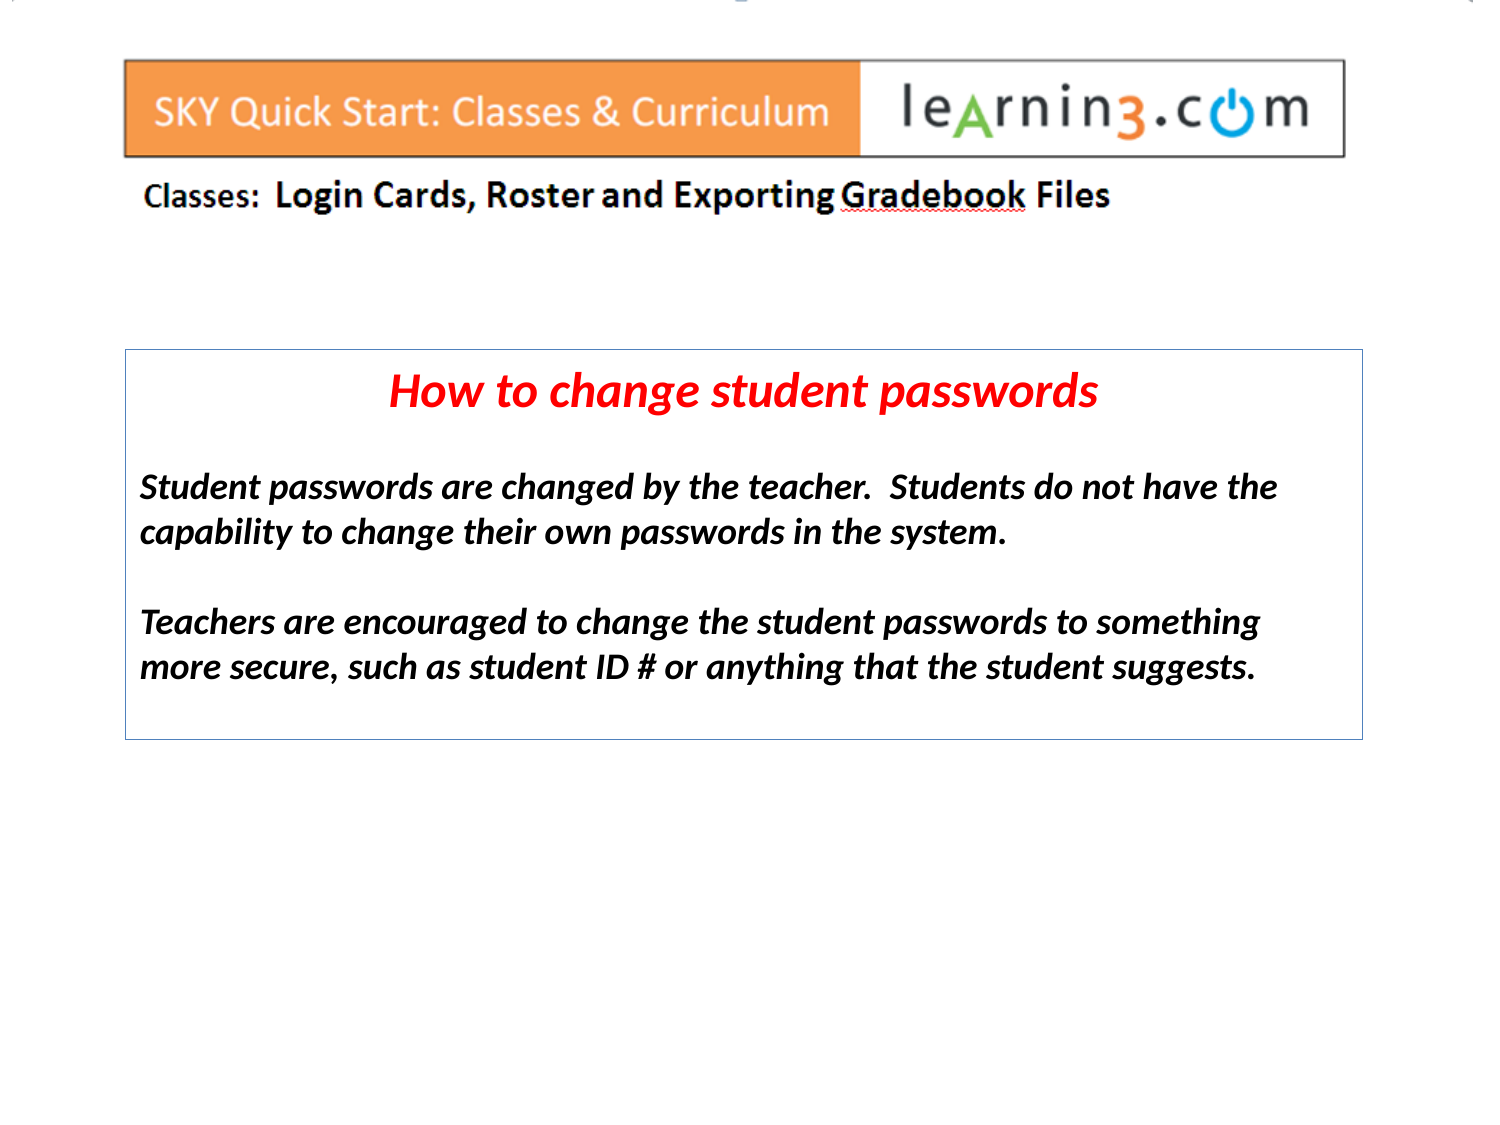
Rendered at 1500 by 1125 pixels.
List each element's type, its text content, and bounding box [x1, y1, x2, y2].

text_box How to change student passwords Student passwords are changed by the teacher. Students do not have the capability to change their own passwords in the system. Teachers are encouraged to change the student passwords to something more secure, such as student ID # or anything that the student suggests. [125, 349, 1363, 740]
picture [12, 0, 1473, 226]
